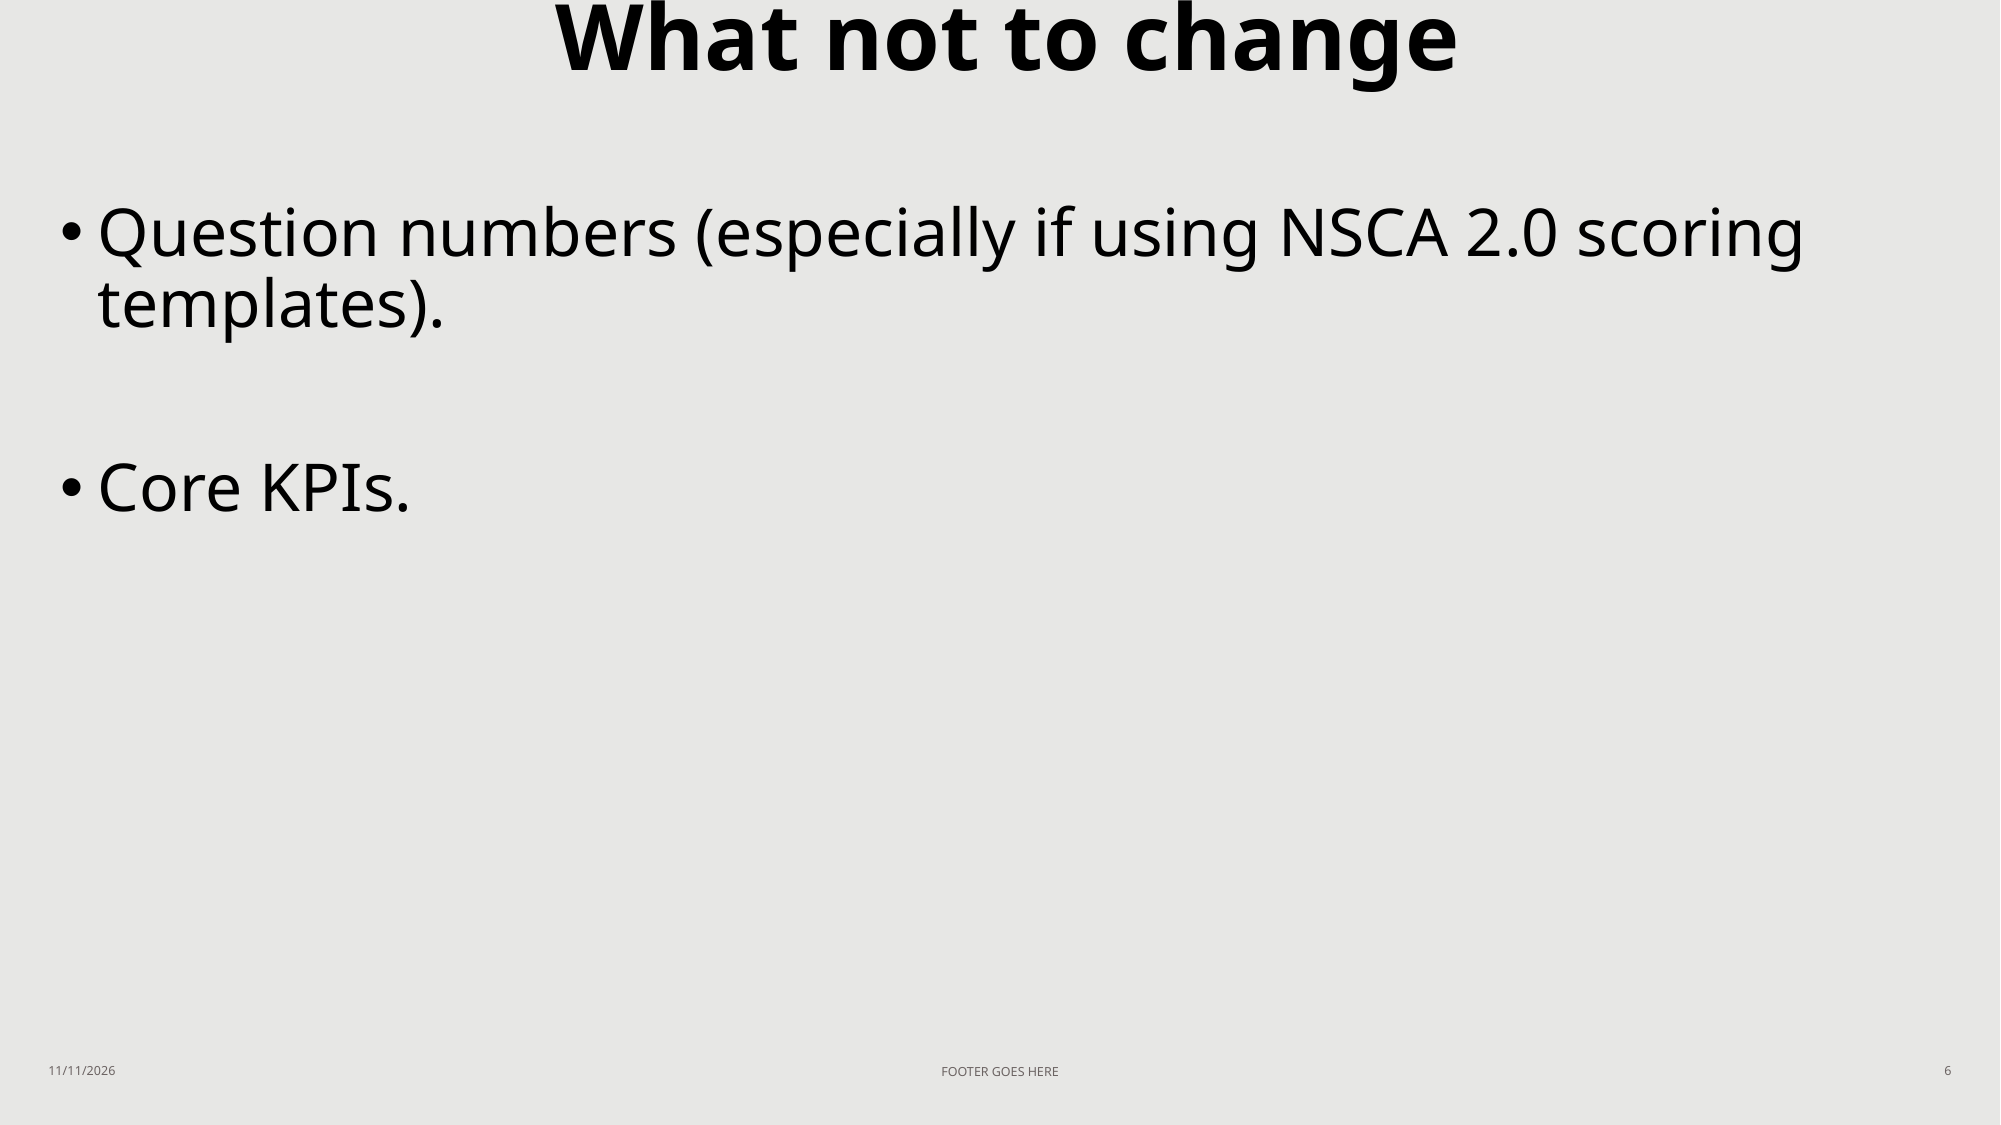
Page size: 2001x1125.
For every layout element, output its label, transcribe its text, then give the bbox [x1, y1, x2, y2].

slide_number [33, 1053, 500, 1089]
slide_number 6 [1500, 1053, 1967, 1089]
footer FOOTER GOES HERE [683, 1053, 1317, 1089]
title What not to change [326, 0, 1690, 208]
list Question numbers (especially if using NSCA 2.0 scoring templates). Core KPIs. [45, 191, 1971, 1042]
